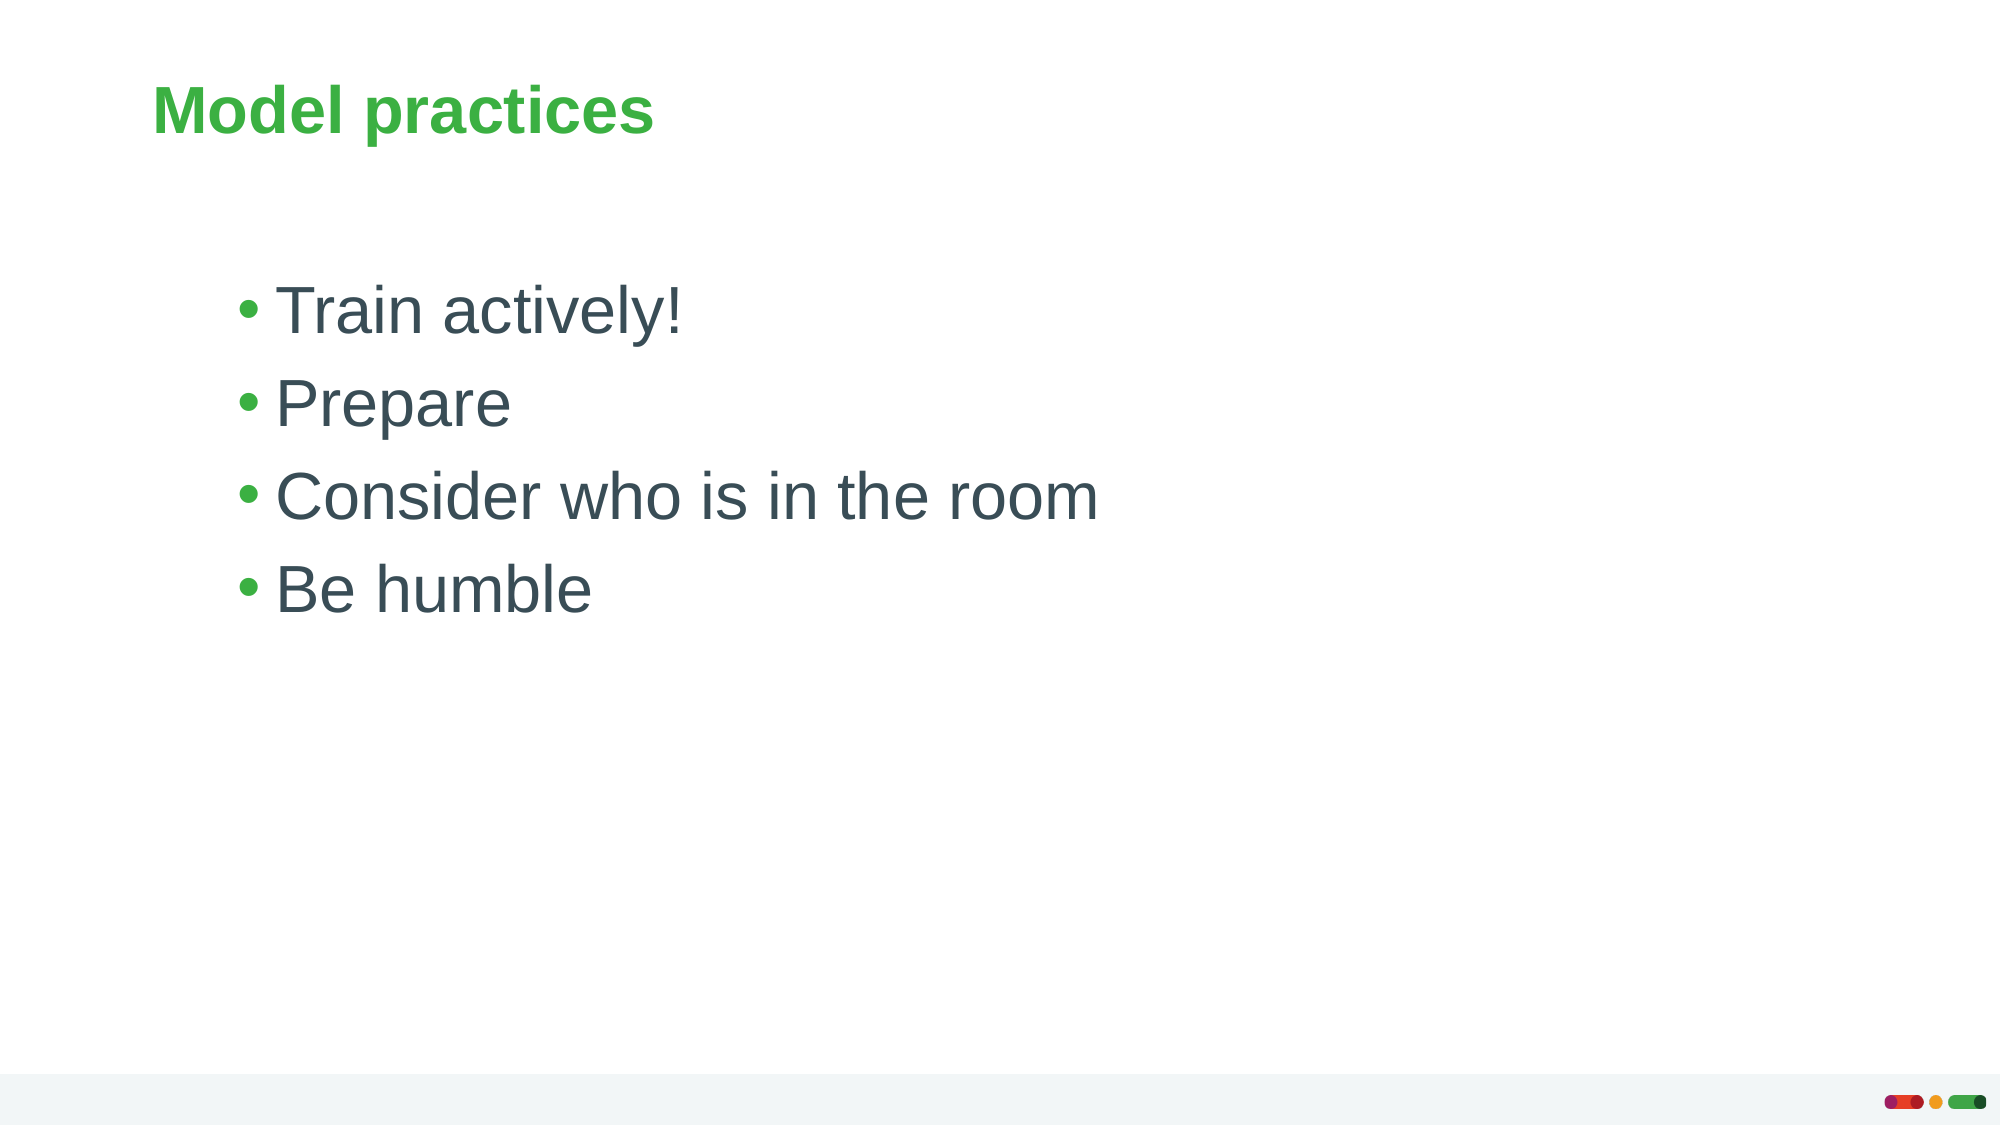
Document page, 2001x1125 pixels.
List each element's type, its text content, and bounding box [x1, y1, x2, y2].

title Model practices [137, 59, 1863, 239]
list Train actively! Prepare Consider who is in the room Be humble [222, 268, 1948, 983]
